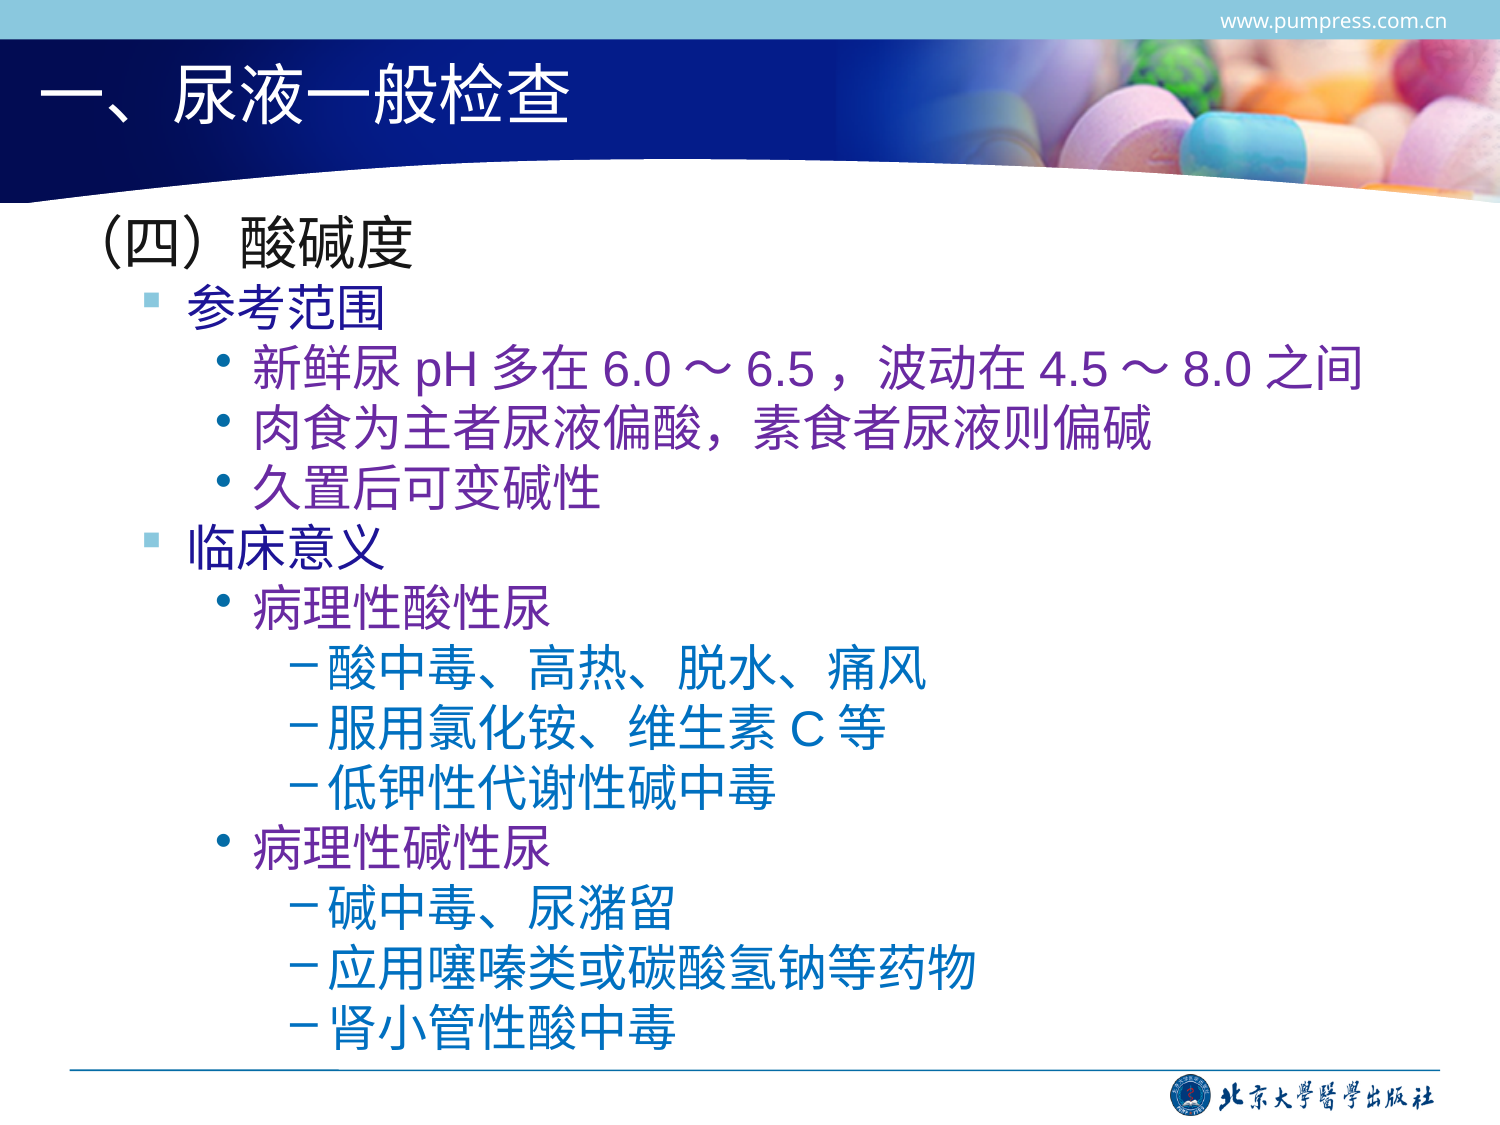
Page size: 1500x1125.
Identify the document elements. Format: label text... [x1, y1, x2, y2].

slide_number www.pumpress.com.cn [1024, 0, 1463, 38]
list （四）酸碱度 参考范围 新鲜尿pH多在6.0～6.5，波动在4.5～8.0之间 肉食为主者尿液偏酸，素食者尿液则偏碱 久置后可变碱性 临床意义 病理性酸性尿 酸中毒、高热、脱水、痛风 服用氯化铵、维生素C等 低钾性代谢性碱中毒 病理性碱性尿 碱中毒、尿潴留 应用噻嗪类或碳酸氢钠等药物 肾小管性酸中毒 [49, 198, 1463, 1026]
title 一、尿液一般检查 [23, 46, 1349, 140]
picture [0, 40, 1500, 203]
picture [1170, 1074, 1436, 1118]
